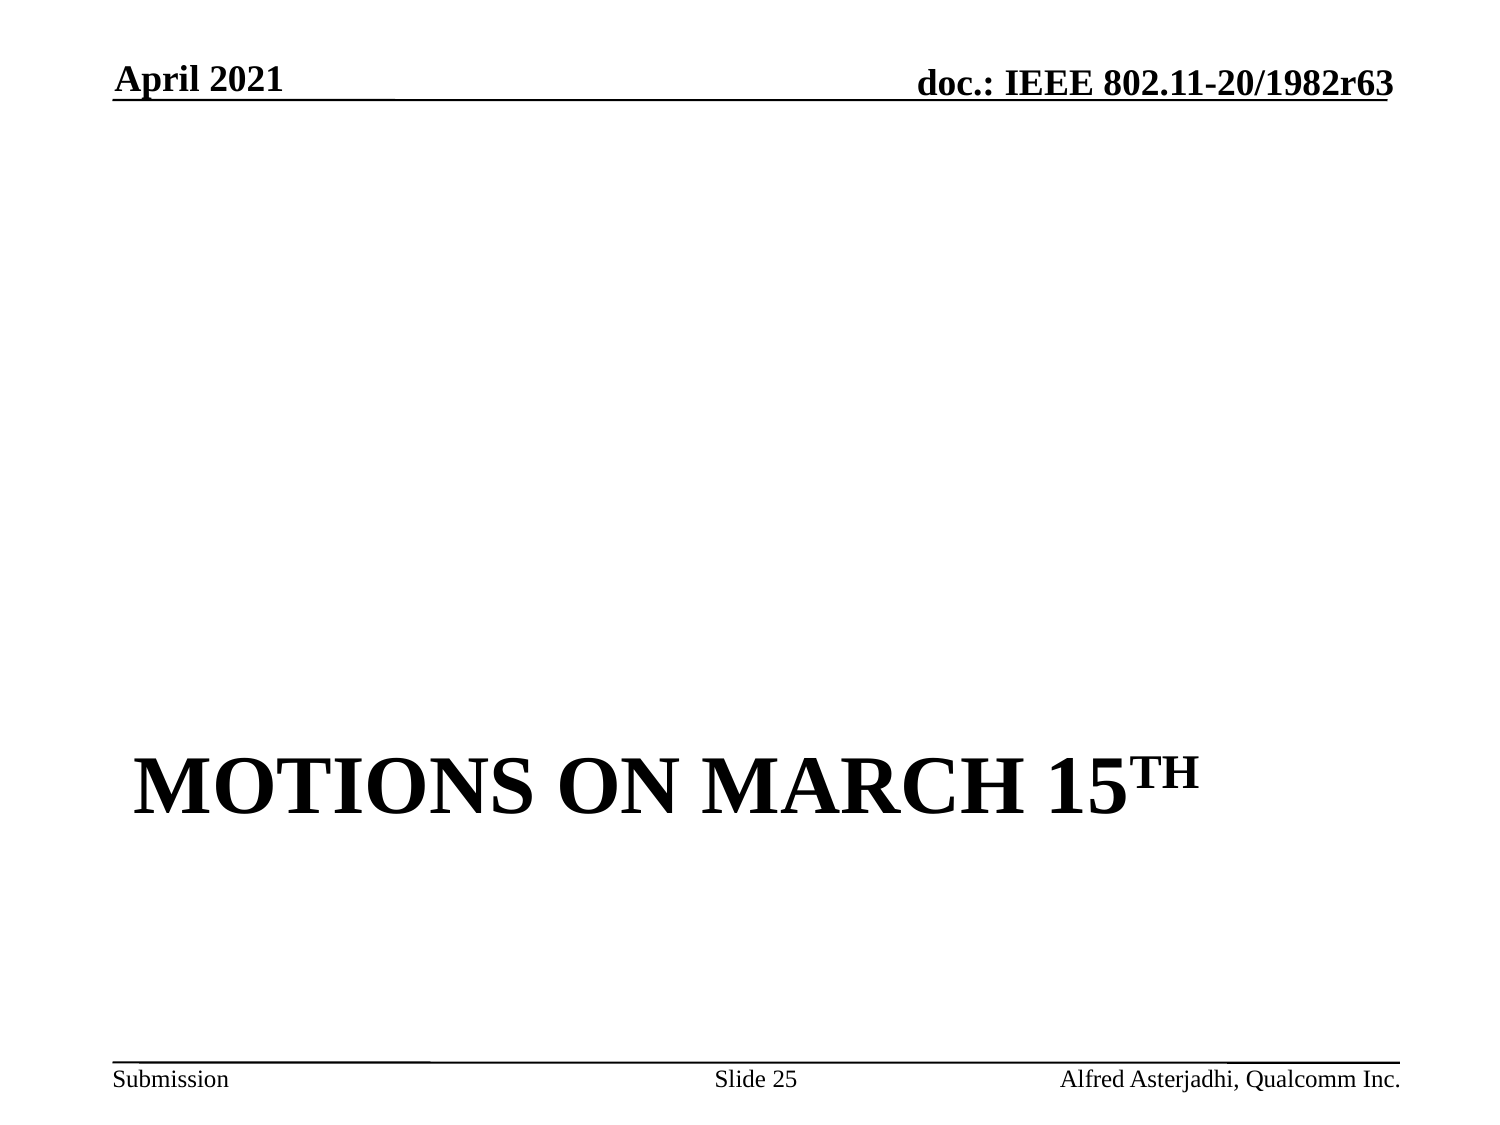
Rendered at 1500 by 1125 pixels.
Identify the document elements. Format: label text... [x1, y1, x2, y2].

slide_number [114, 54, 423, 100]
slide_number Slide 25 [712, 1061, 800, 1123]
footer Alfred Asterjadhi, Qualcomm Inc. [878, 1061, 1402, 1093]
title Motions on MARCH 15th [118, 722, 1394, 947]
